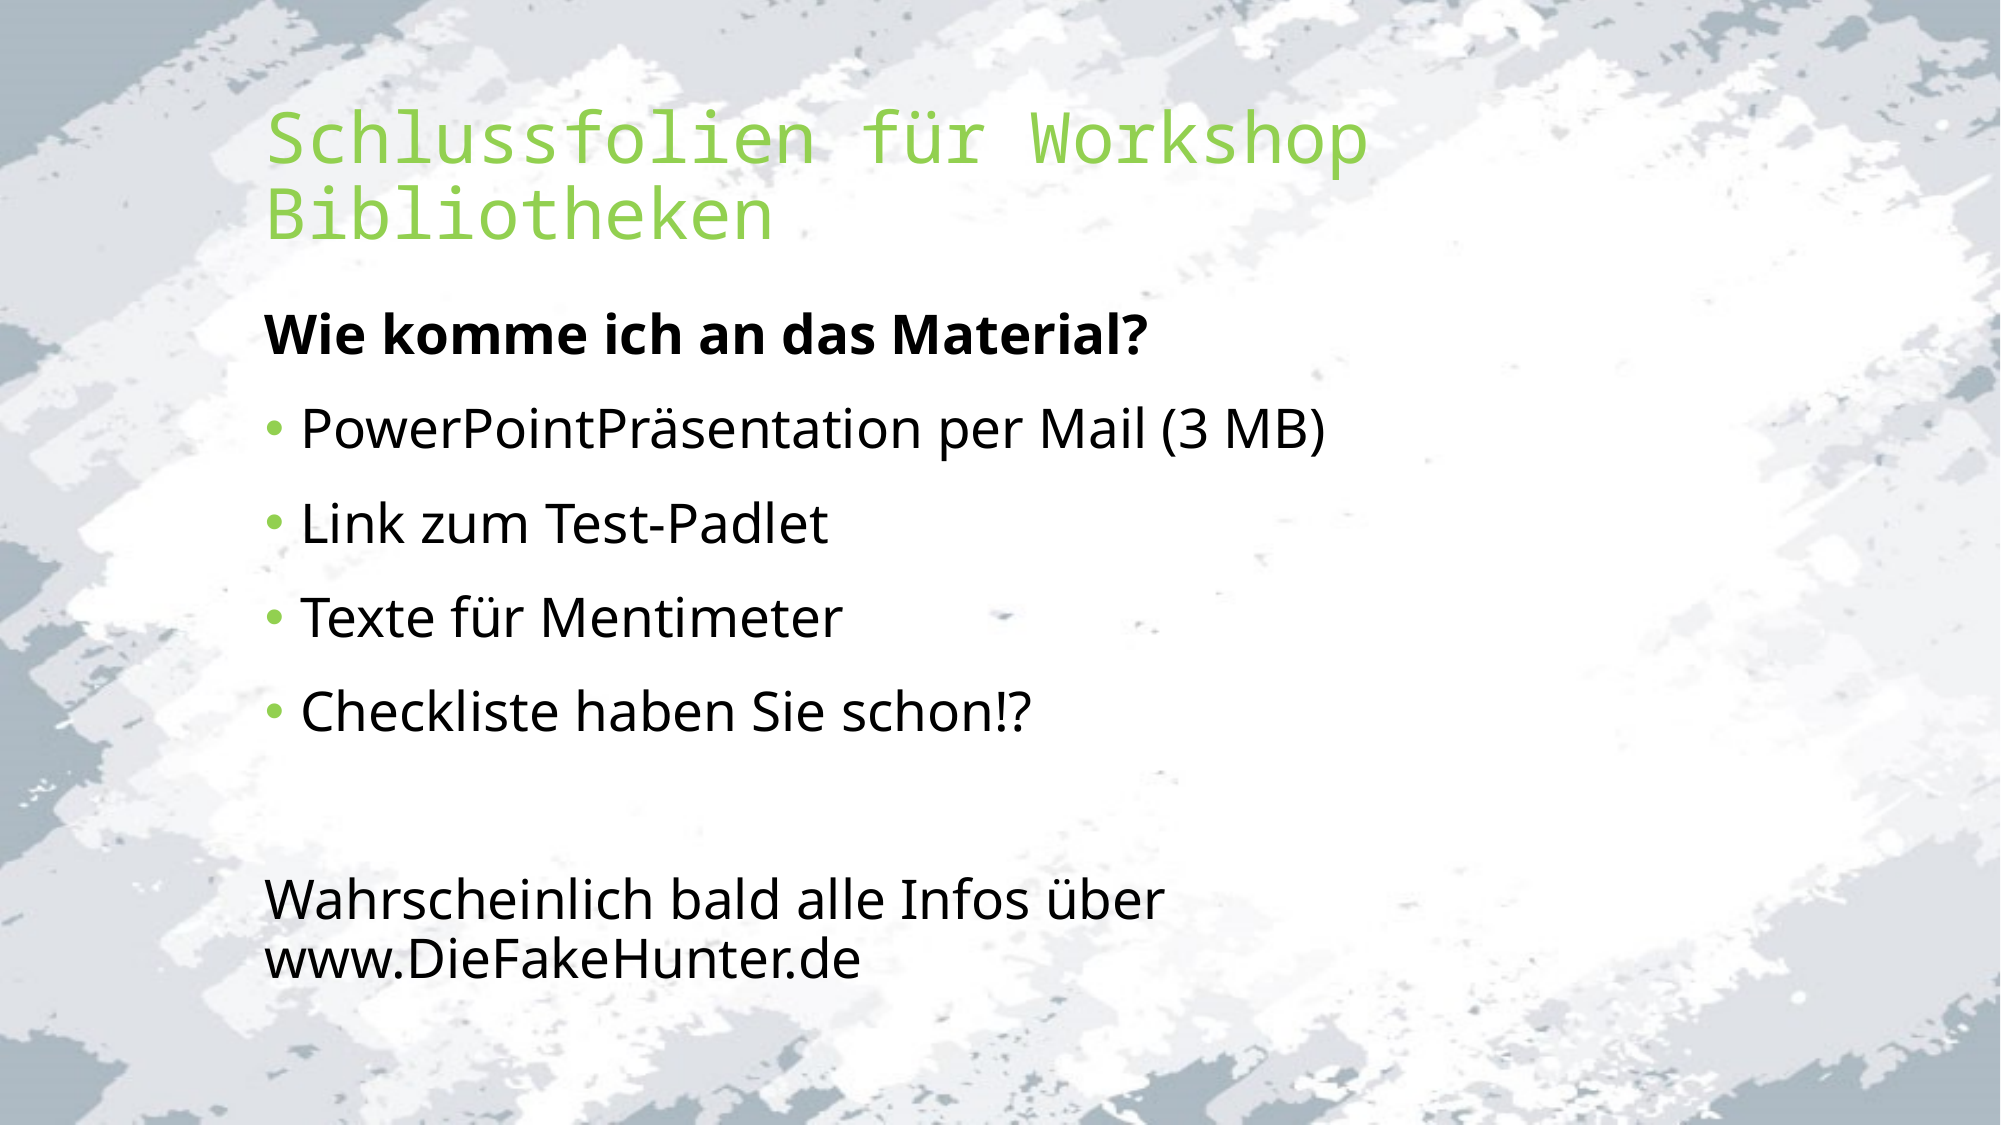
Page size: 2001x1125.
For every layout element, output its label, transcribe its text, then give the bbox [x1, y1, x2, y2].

list Wie komme ich an das Material? PowerPointPräsentation per Mail (3 MB) Link zum Test-Padlet Texte für Mentimeter Checkliste haben Sie schon!? Wahrscheinlich bald alle Infos über www.DieFakeHunter.de [249, 299, 1750, 1000]
title Schlussfolien für Workshop Bibliotheken [249, 75, 1812, 263]
picture [0, 0, 2001, 1125]
